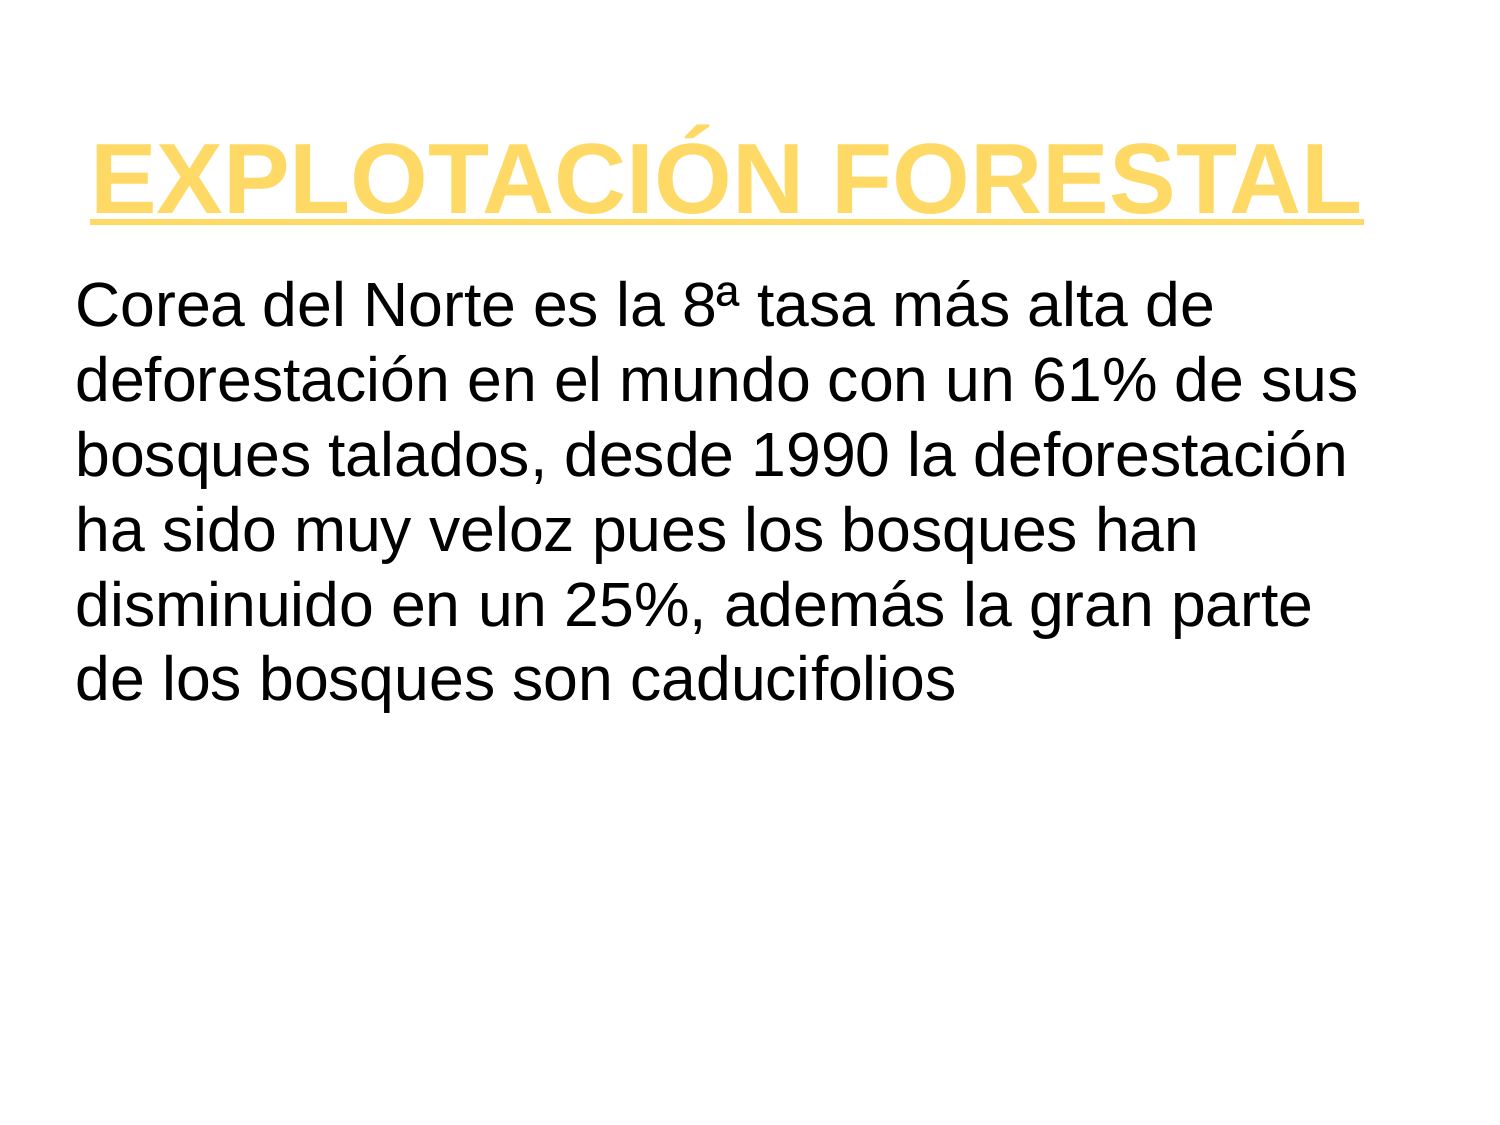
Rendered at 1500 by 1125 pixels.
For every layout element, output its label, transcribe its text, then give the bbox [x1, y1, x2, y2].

title EXPLOTACIÓN FORESTAL [75, 61, 1425, 249]
list Corea del Norte es la 8ª tasa más alta de deforestación en el mundo con un 61% de sus bosques talados, desde 1990 la deforestación ha sido muy veloz pues los bosques han disminuido en un 25%, además la gran parte de los bosques son caducifolios [60, 248, 1411, 1064]
